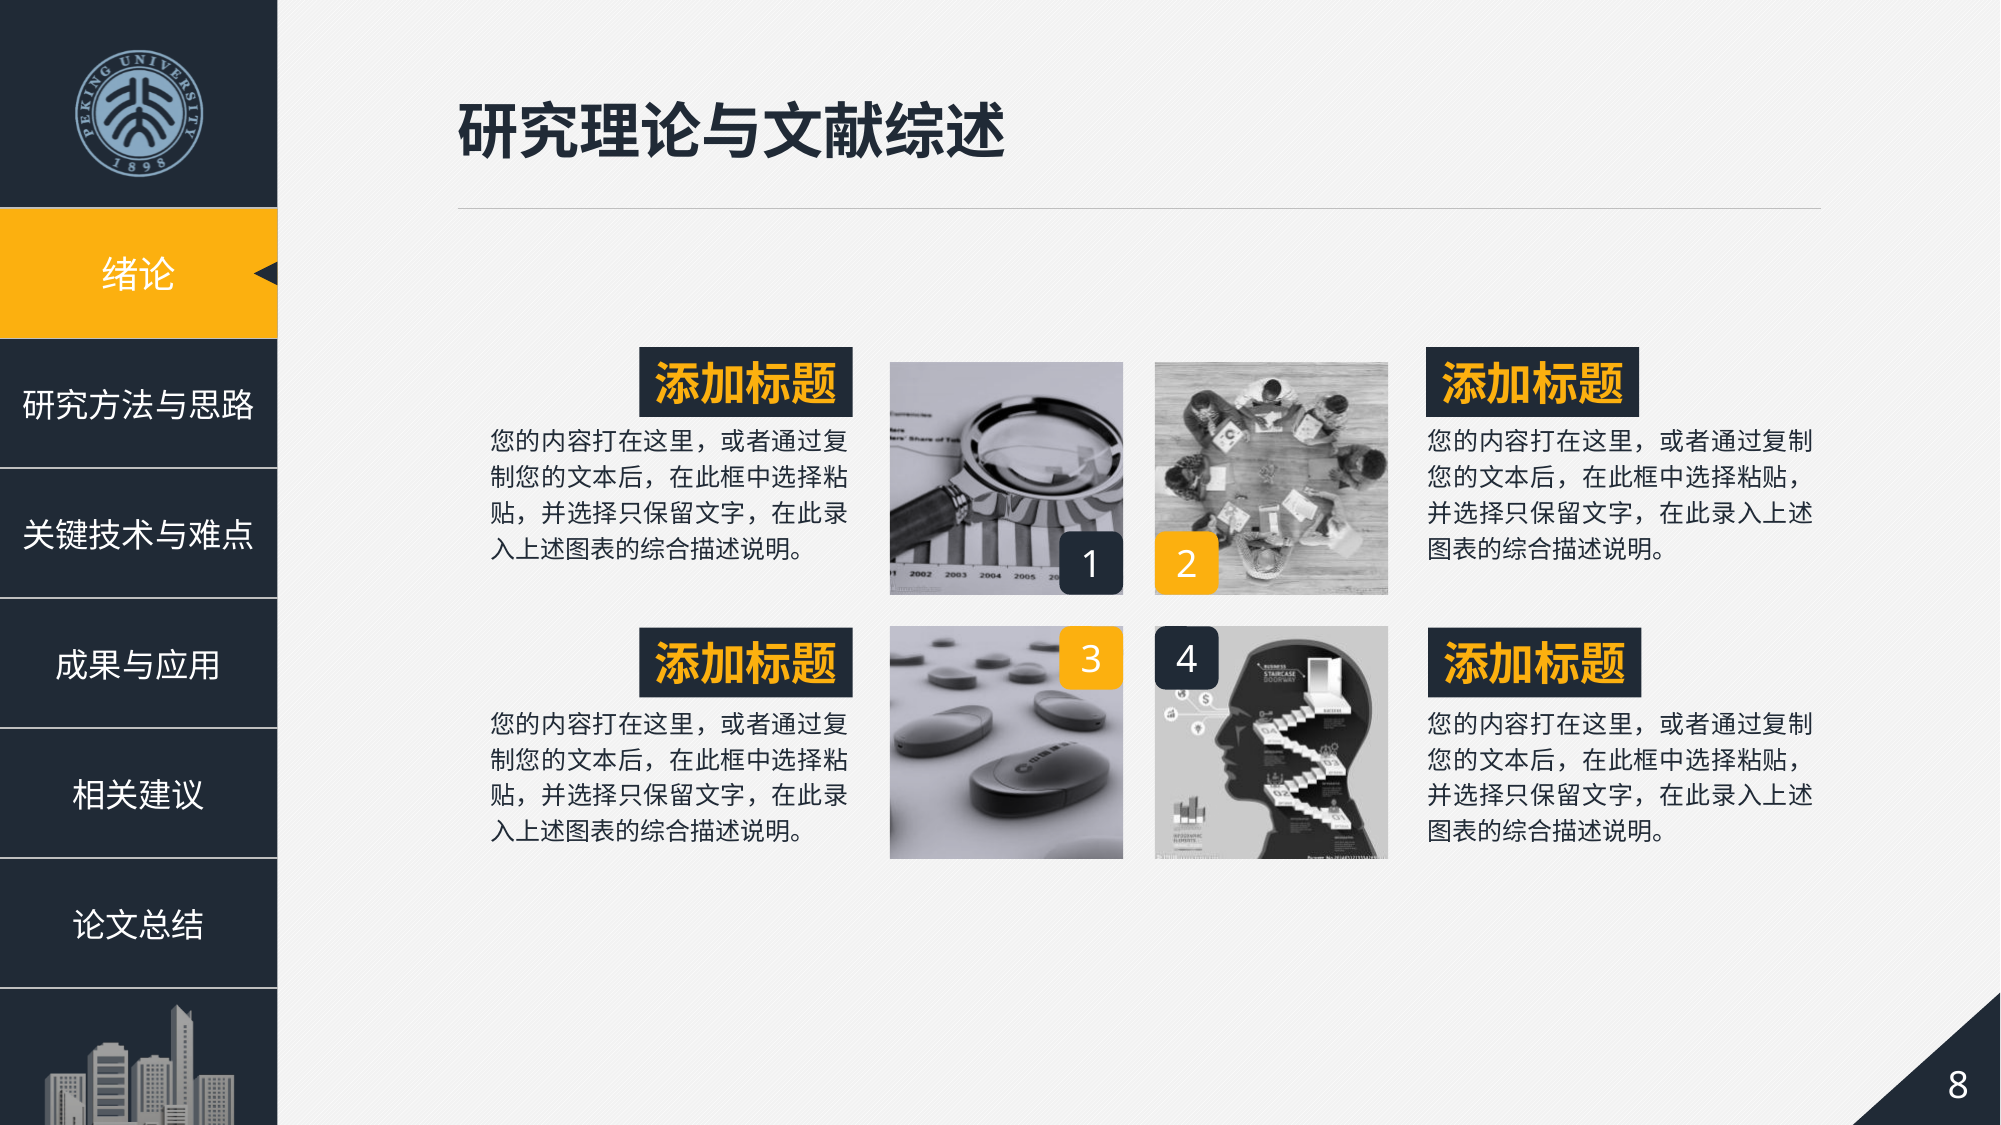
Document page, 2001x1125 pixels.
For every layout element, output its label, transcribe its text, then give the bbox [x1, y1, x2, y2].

text_box 1 [1058, 530, 1125, 596]
text_box 添加标题 [1426, 347, 1640, 417]
text_box 添加标题 [639, 347, 853, 417]
text_box 您的内容打在这里，或者通过复制您的文本后，在此框中选择粘贴，并选择只保留文字，在此录入上述图表的综合描述说明。 [477, 695, 863, 853]
text_box 您的内容打在这里，或者通过复制您的文本后，在此框中选择粘贴，并选择只保留文字，在此录入上述图表的综合描述说明。 [477, 412, 863, 571]
text_box 2 [1153, 530, 1220, 596]
text_box 4 [1153, 625, 1220, 691]
text_box 添加标题 [1428, 627, 1642, 698]
text_box 您的内容打在这里，或者通过复制您的文本后，在此框中选择粘贴，并选择只保留文字，在此录入上述图表的综合描述说明。 [1414, 695, 1828, 853]
text_box 3 [1058, 625, 1125, 691]
text_box 您的内容打在这里，或者通过复制您的文本后，在此框中选择粘贴，并选择只保留文字，在此录入上述图表的综合描述说明。 [1414, 412, 1828, 571]
text_box [889, 625, 1124, 859]
text_box 研究理论与文献综述 [442, 84, 1022, 173]
picture [16, 1004, 260, 1125]
text_box [889, 362, 1124, 596]
text_box 添加标题 [639, 627, 853, 698]
text_box [1154, 362, 1389, 596]
text_box [1154, 625, 1389, 859]
